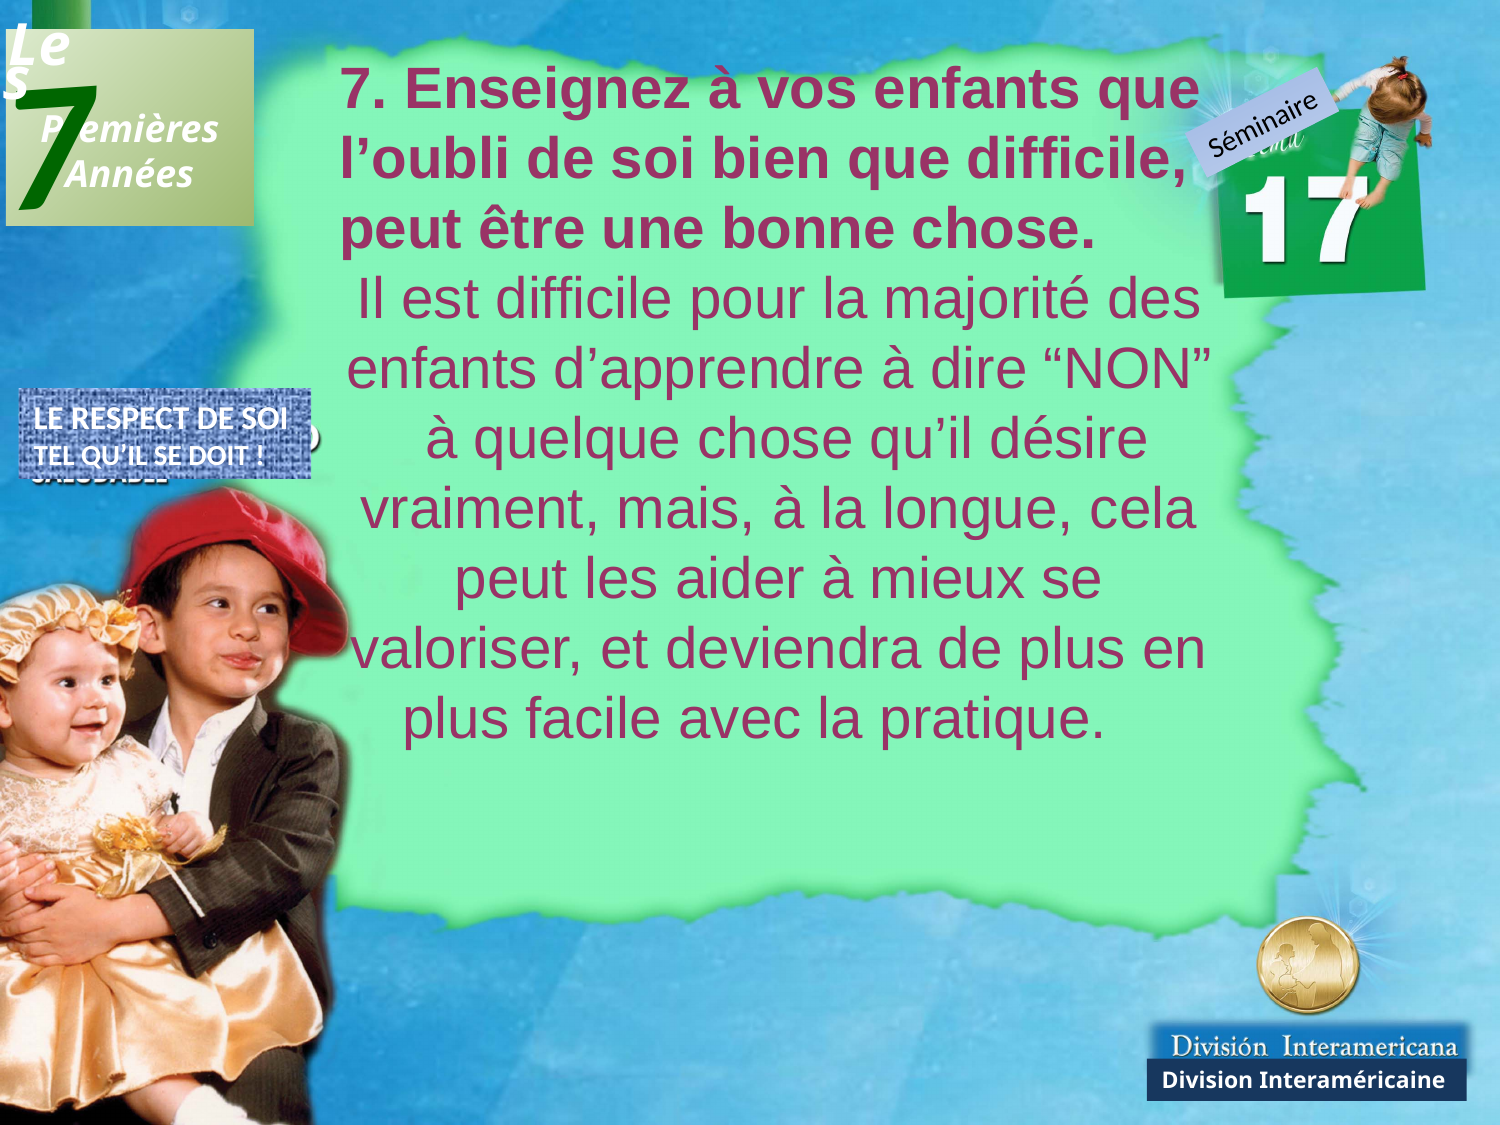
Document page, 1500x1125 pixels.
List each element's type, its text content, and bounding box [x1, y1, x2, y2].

text_box 7. Enseignez à vos enfants que l’oubli de soi bien que difficile, peut être une bonne chose. Il est difficile pour la majorité des enfants d’apprendre à dire “NON” à quelque chose qu’il désire vraiment, mais, à la longue, cela peut les aider à mieux se valoriser, et deviendra de plus en plus facile avec la pratique. [324, 42, 1235, 758]
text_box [0, 17, 255, 256]
text_box LE RESPECT DE SOI TEL QU’IL SE DOIT ! [18, 388, 312, 479]
text_box Séminaire [1184, 66, 1340, 178]
picture [0, 0, 1500, 1125]
text_box Division Interaméricaine [1146, 1058, 1467, 1101]
